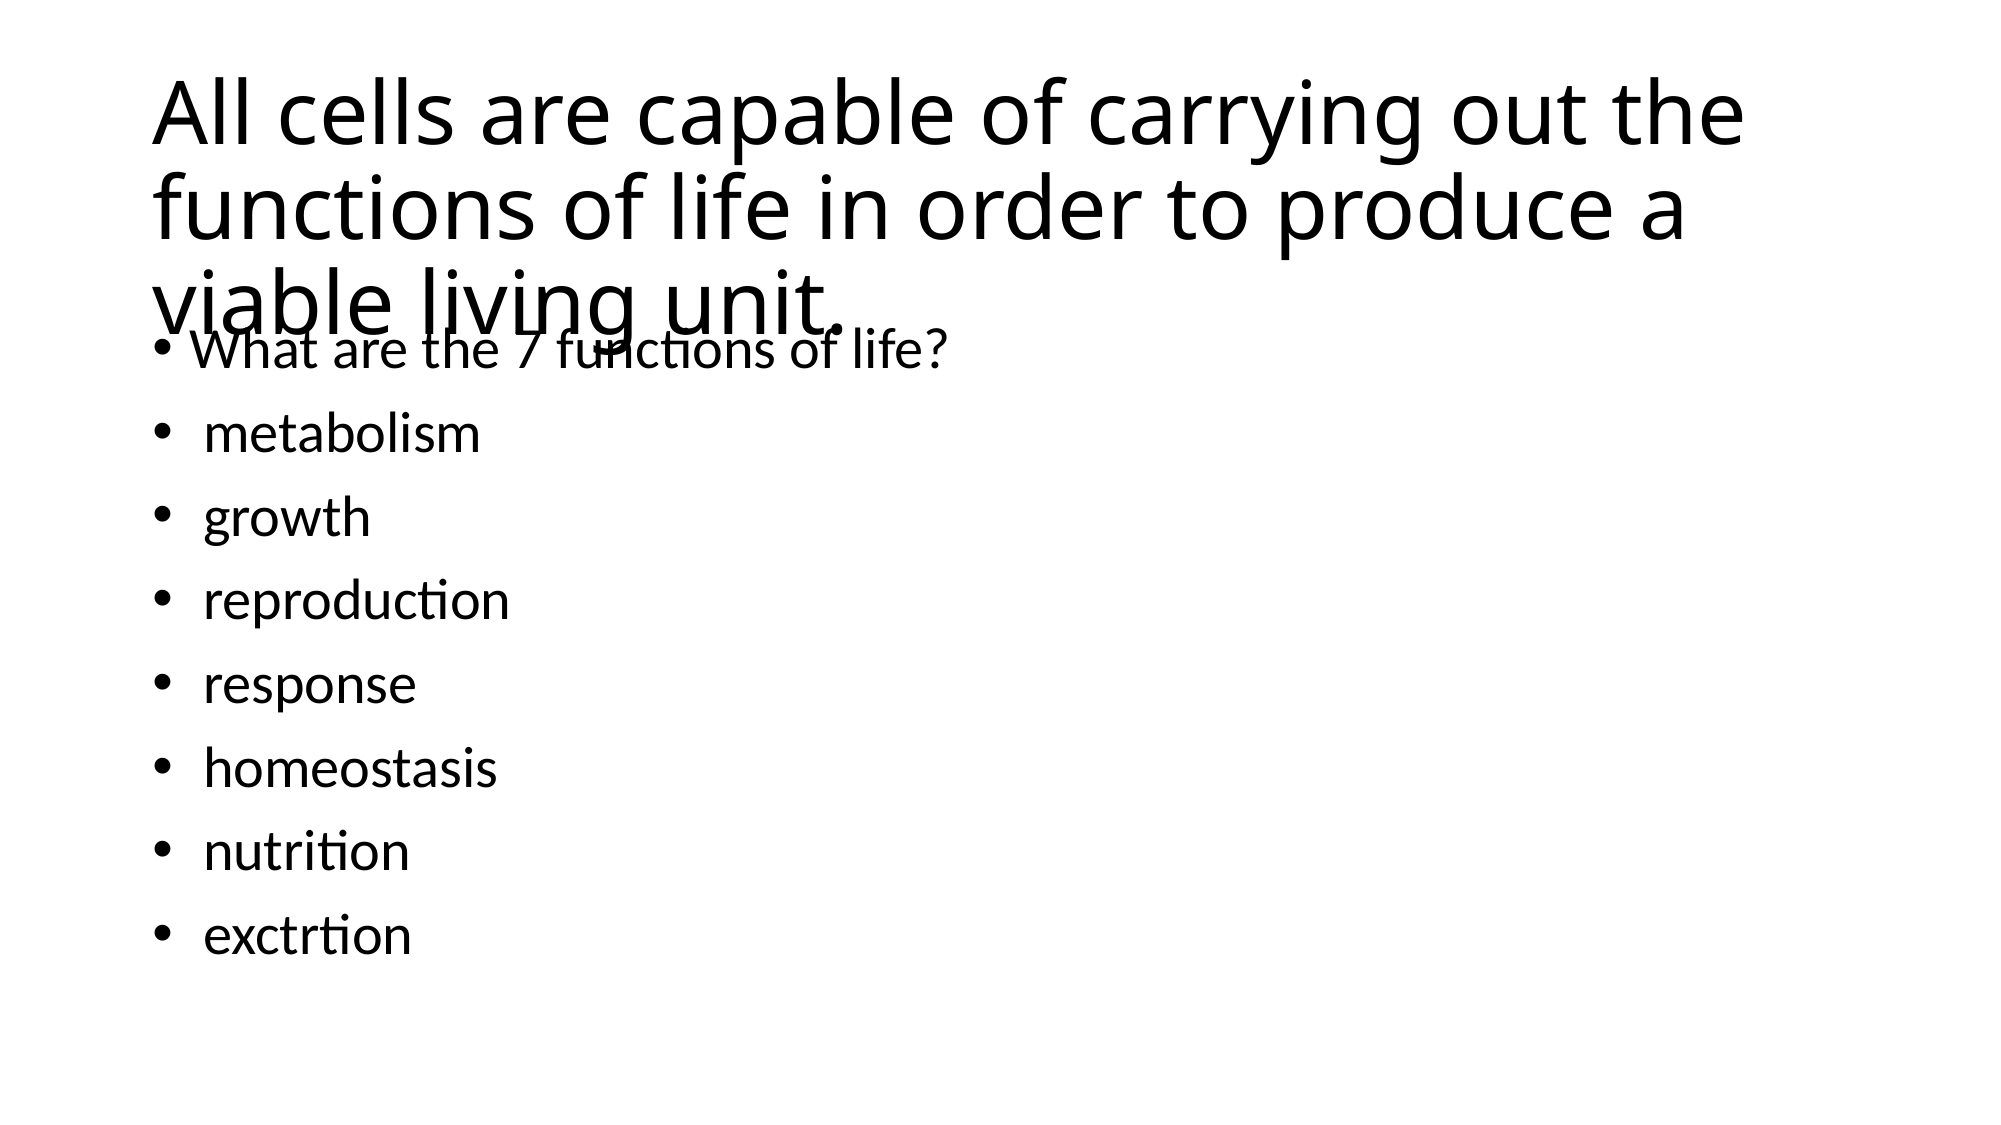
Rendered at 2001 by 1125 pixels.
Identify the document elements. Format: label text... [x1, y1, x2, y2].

title All cells are capable of carrying out the functions of life in order to produce a viable living unit. [137, 59, 1863, 311]
list What are the 7 functions of life? metabolism growth reproduction response homeostasis nutrition exctrtion [137, 311, 1863, 1014]
